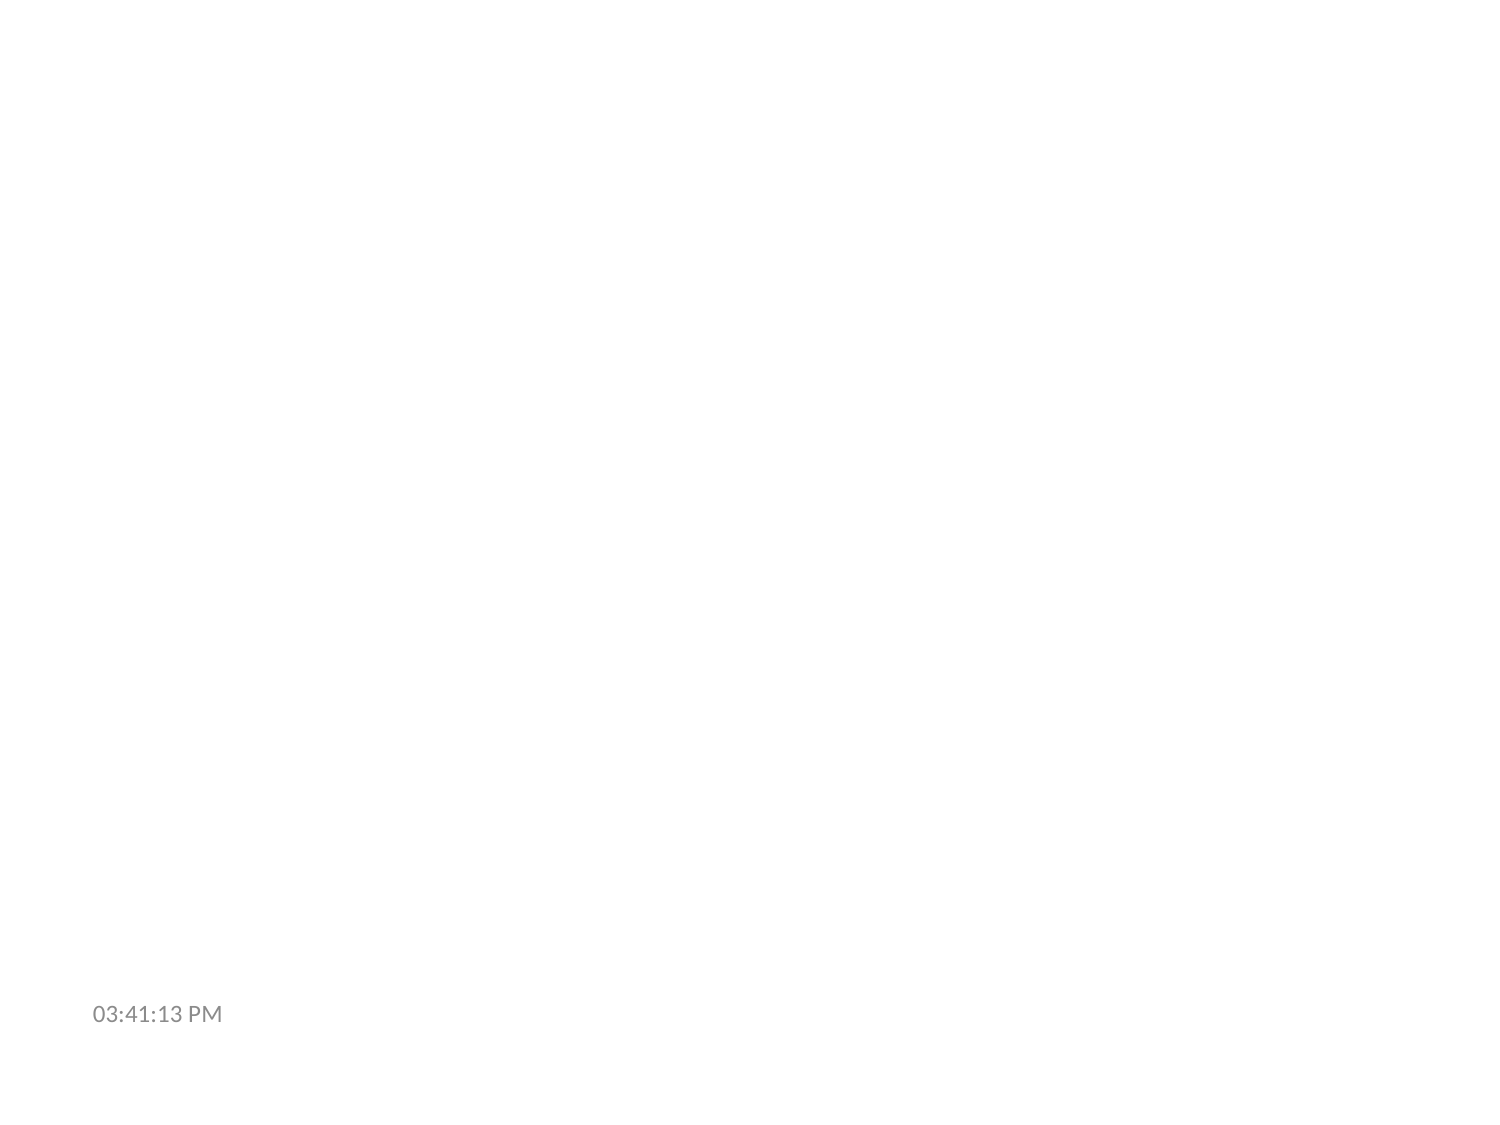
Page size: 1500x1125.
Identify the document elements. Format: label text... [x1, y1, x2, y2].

text_box 3:35:09 PM [77, 982, 428, 1043]
